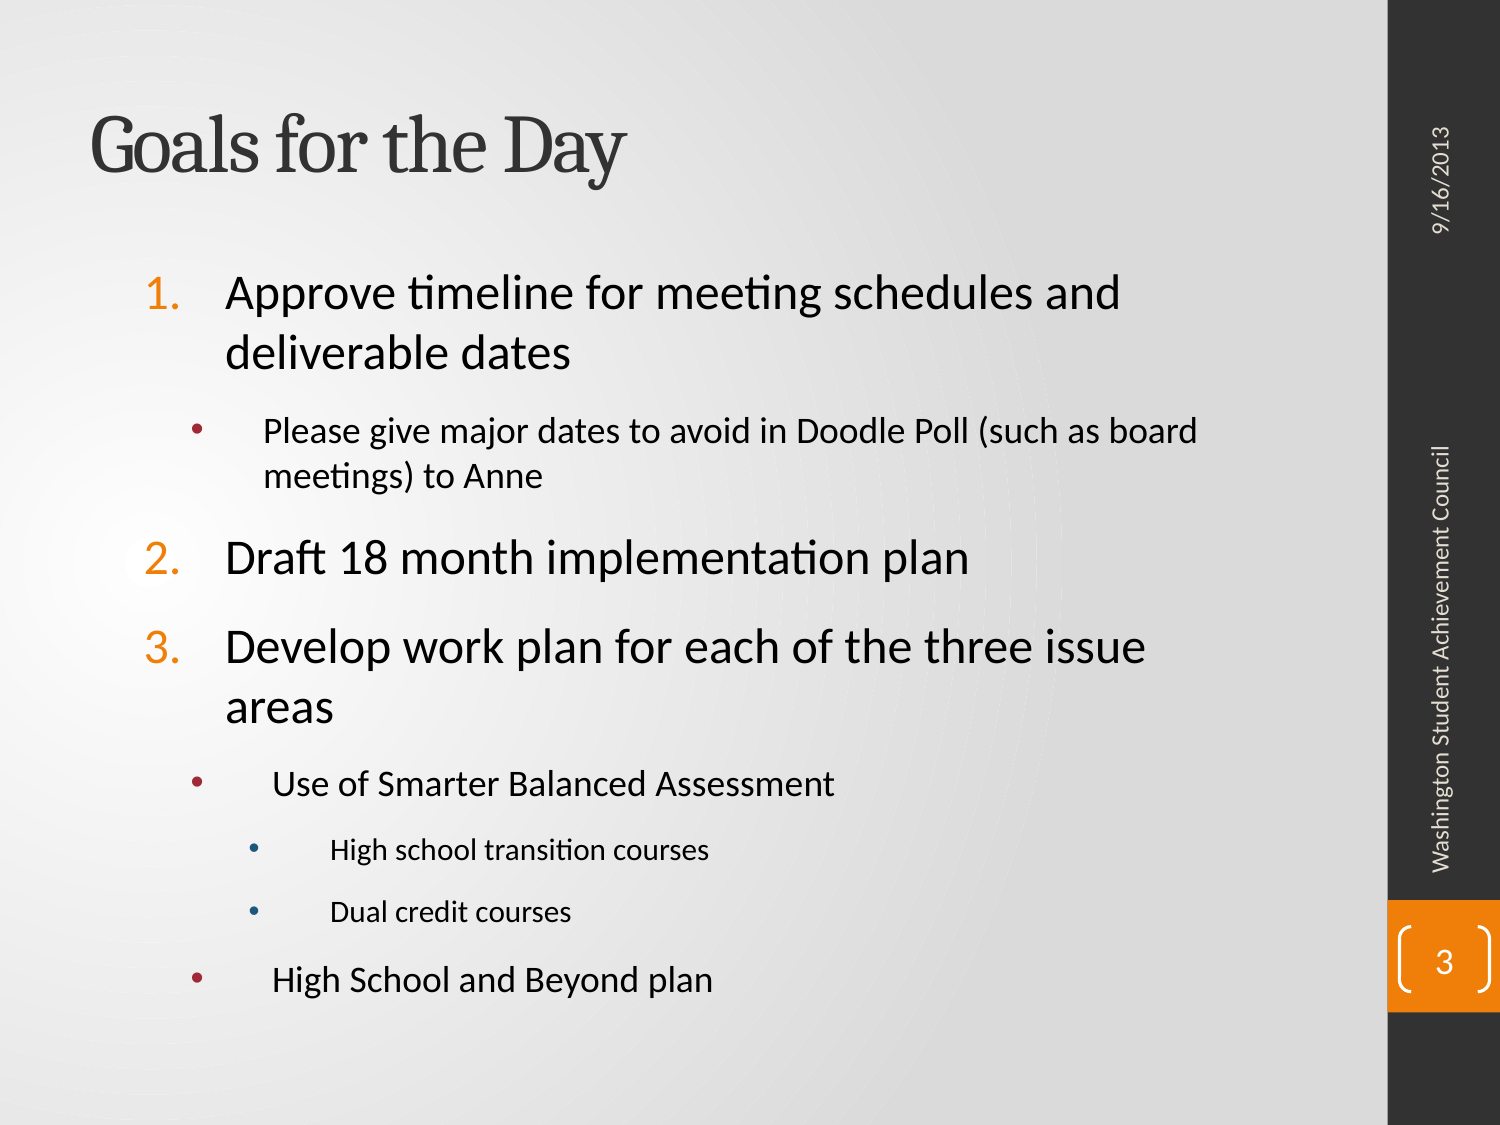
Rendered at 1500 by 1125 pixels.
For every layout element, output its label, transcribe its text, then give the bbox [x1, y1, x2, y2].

title Goals for the Day [75, 45, 1325, 233]
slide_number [1408, 100, 1469, 262]
list Approve timeline for meeting schedules and deliverable dates Please give major dates to avoid in Doodle Poll (such as board meetings) to Anne Draft 18 month implementation plan Develop work plan for each of the three issue areas Use of Smarter Balanced Assessment High school transition courses Dual credit courses High School and Beyond plan [75, 251, 1250, 1013]
footer Washington Student Achievement Council [1408, 262, 1469, 889]
slide_number 3 [1397, 925, 1492, 994]
